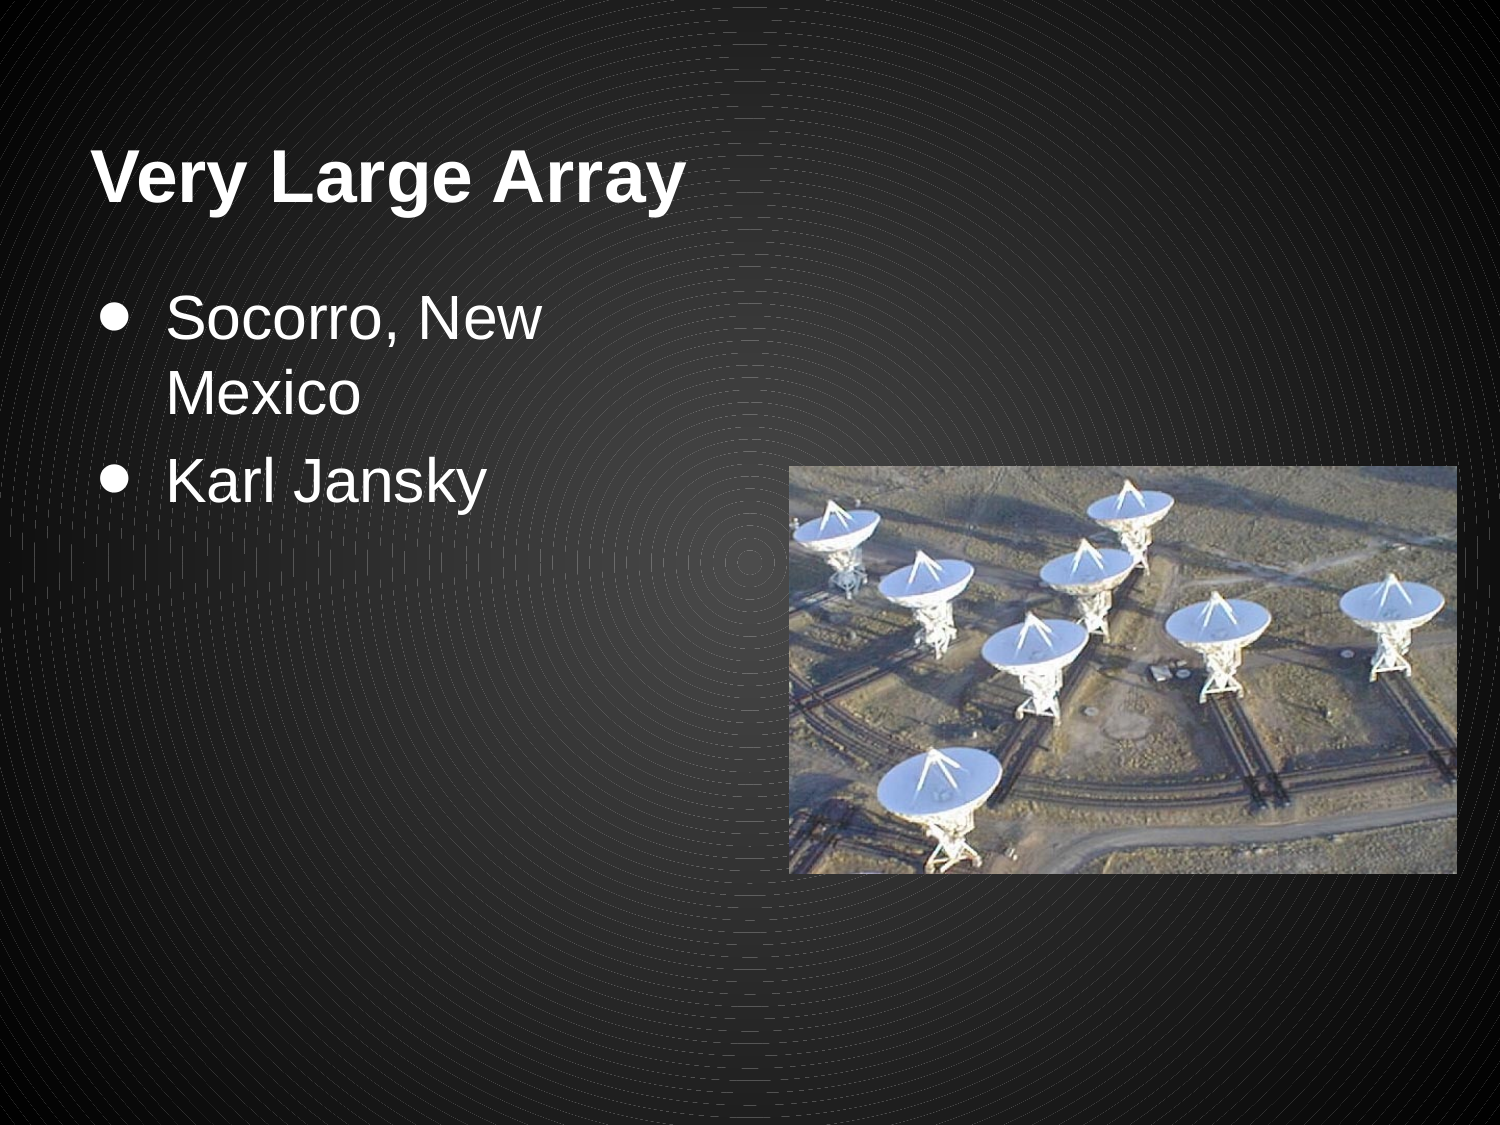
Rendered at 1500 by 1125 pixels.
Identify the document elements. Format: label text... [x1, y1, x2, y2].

picture [789, 466, 1457, 874]
title Very Large Array [75, 45, 1425, 233]
list Socorro, New Mexico Karl Jansky [75, 262, 751, 1078]
